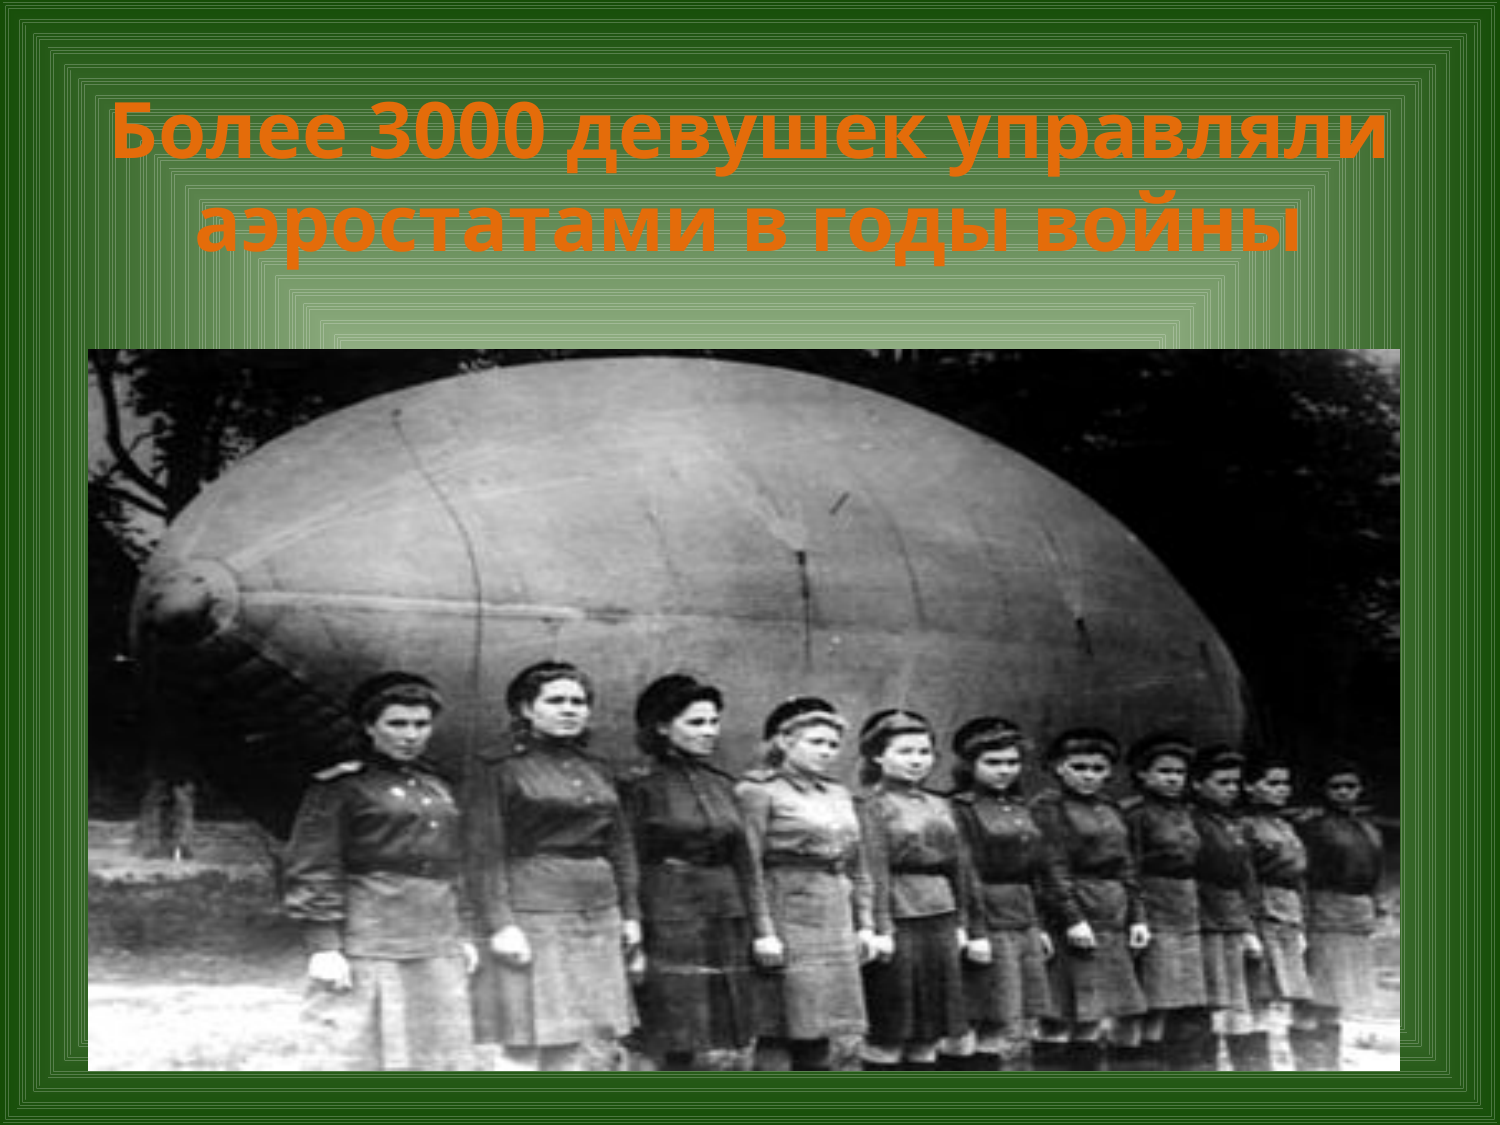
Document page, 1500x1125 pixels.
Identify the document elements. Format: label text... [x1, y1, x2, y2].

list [88, 349, 1400, 1071]
title Более 3000 девушек управляли аэростатами в годы войны [75, 45, 1425, 303]
